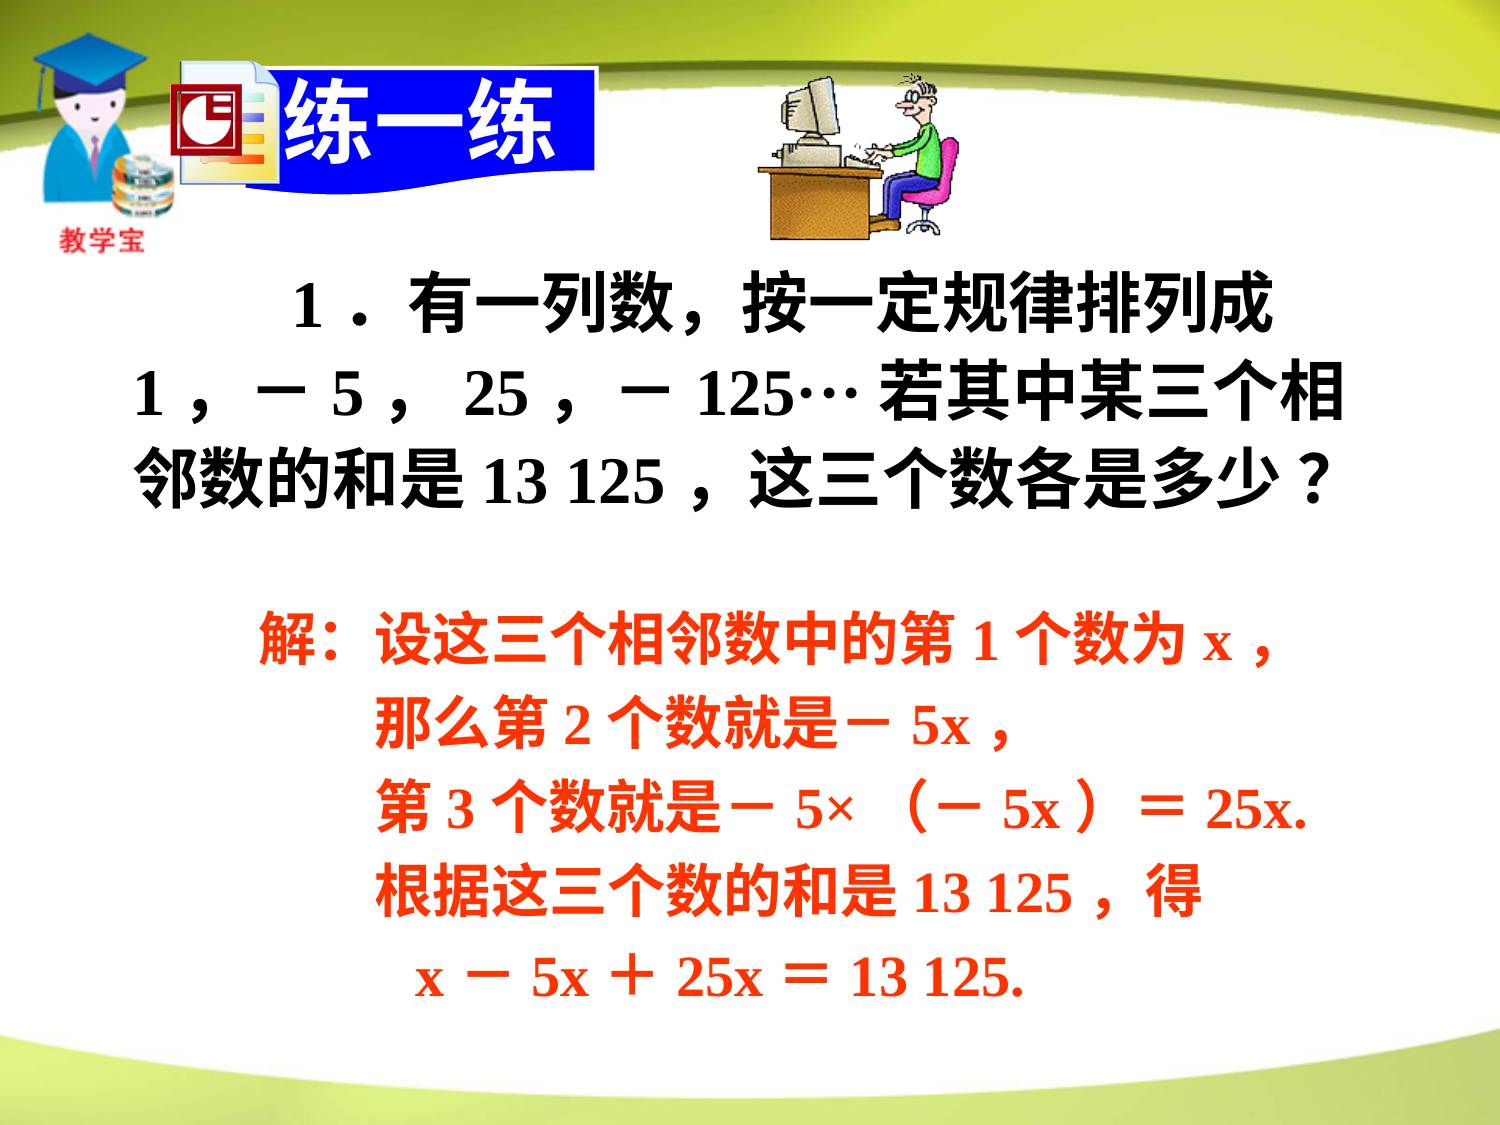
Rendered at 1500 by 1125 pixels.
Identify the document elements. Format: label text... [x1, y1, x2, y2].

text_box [166, 58, 597, 199]
text_box 1．有一列数，按一定规律排列成1，－5，25，－125···若其中某三个相邻数的和是13 125，这三个数各是多少 ？ [117, 245, 1382, 524]
picture [0, 0, 1500, 1125]
text_box 解：设这三个相邻数中的第1个数为x， 那么第2个数就是－5x， 第3个数就是－5×（－5x）＝25x. 根据这三个数的和是13 125，得 x－5x＋25x＝13 125. [243, 580, 1332, 1015]
